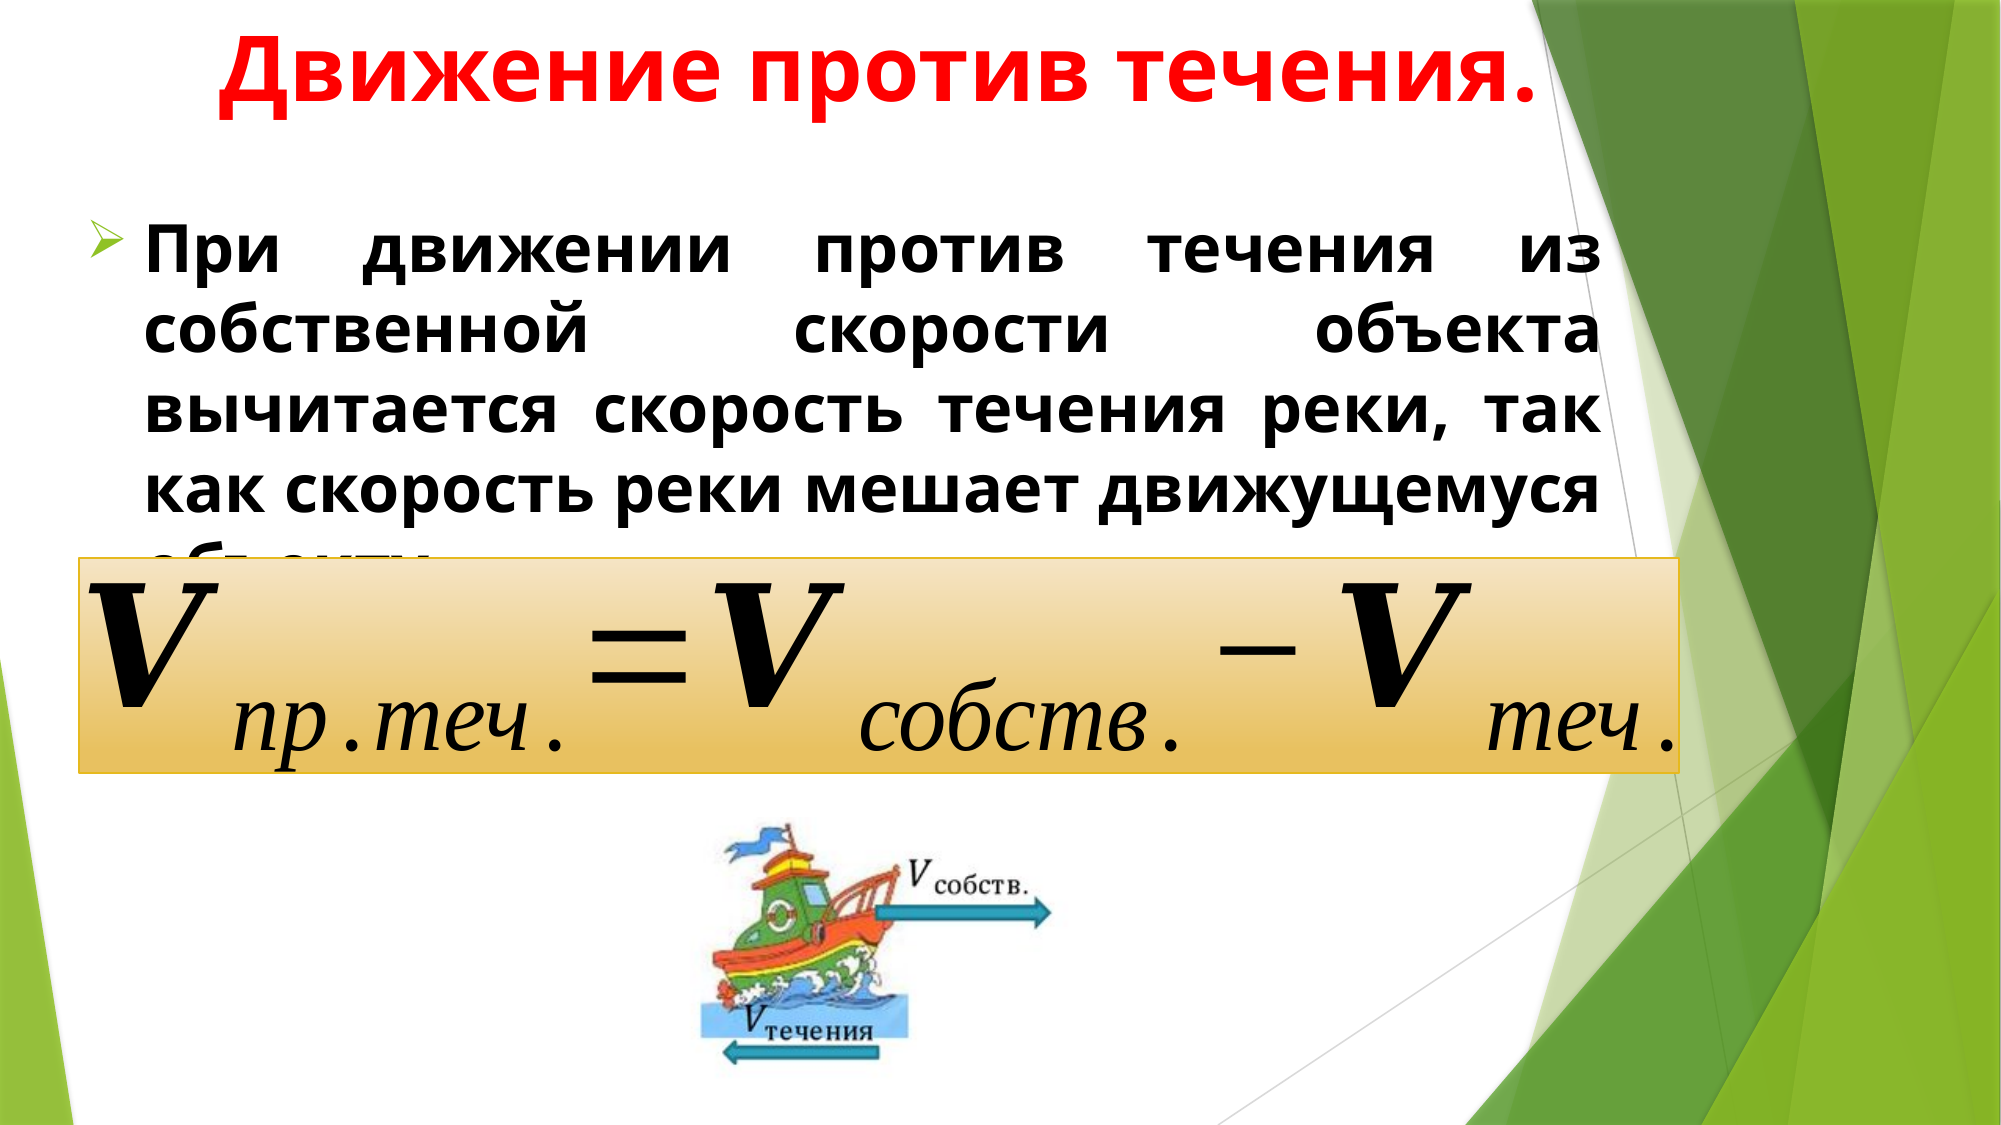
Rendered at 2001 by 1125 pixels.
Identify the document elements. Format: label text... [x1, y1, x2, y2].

list При движении против течения из собственной скорости объекта вычитается скорость течения реки, так как скорость реки мешает движущемуся объекту. [71, 198, 1618, 1051]
title Движение против течения. [173, 2, 1584, 147]
picture [685, 816, 1073, 1079]
